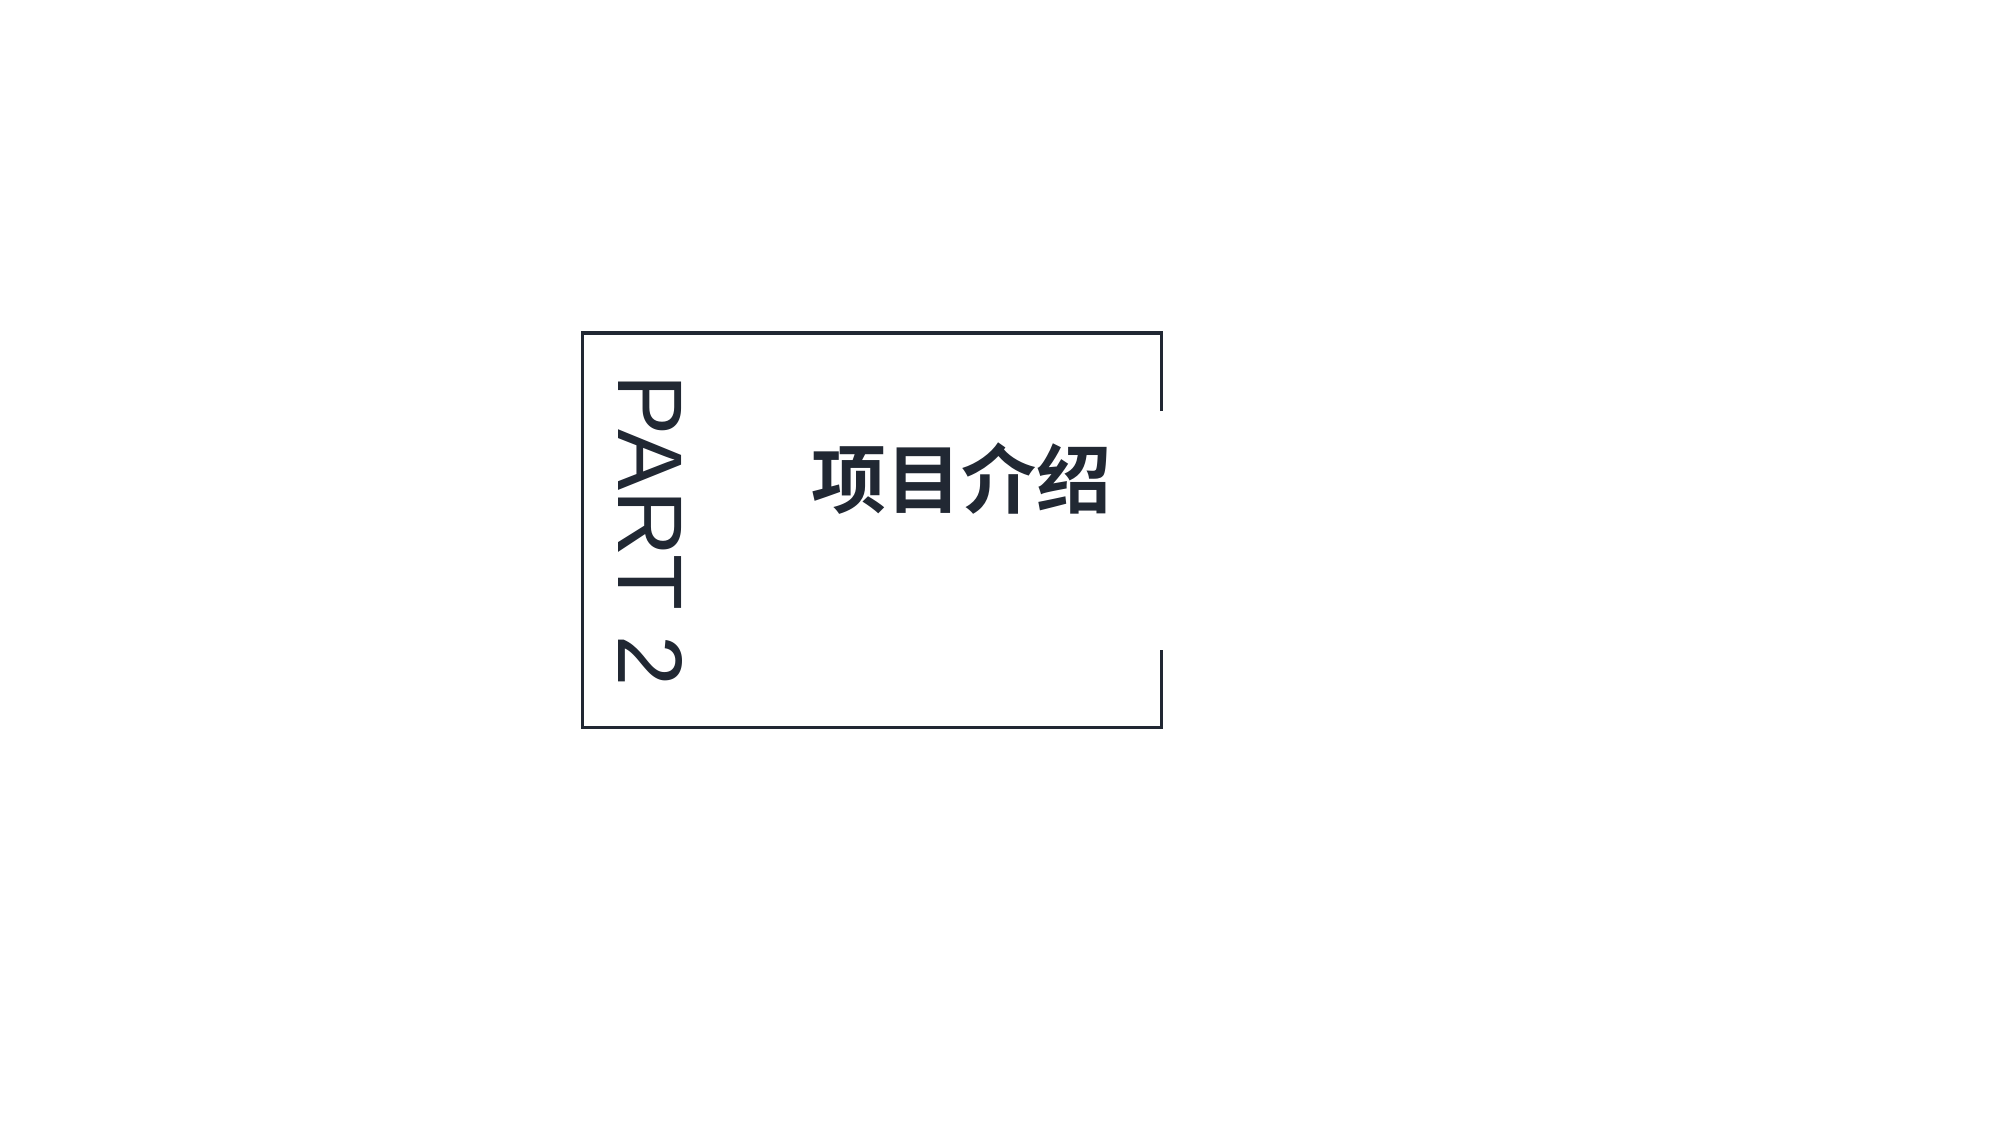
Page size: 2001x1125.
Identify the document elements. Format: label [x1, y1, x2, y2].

text_box [582, 332, 1418, 728]
